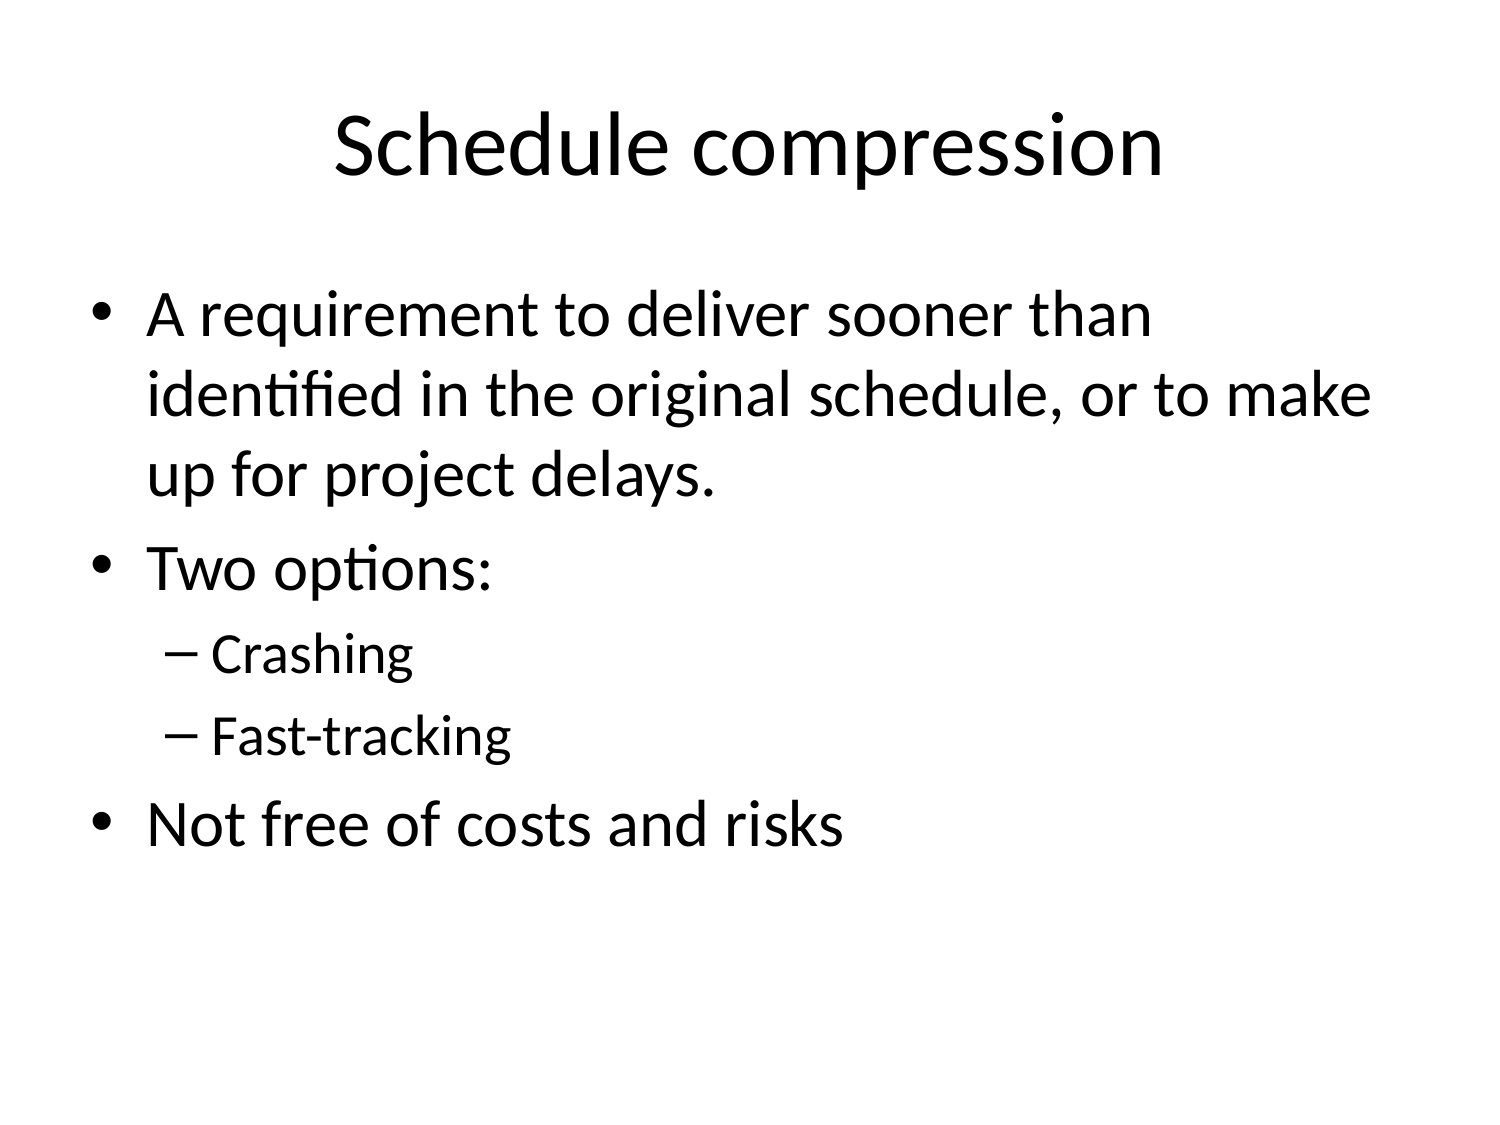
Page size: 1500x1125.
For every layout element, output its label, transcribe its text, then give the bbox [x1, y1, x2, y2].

list A requirement to deliver sooner than identified in the original schedule, or to make up for project delays. Two options: Crashing Fast-tracking Not free of costs and risks [75, 262, 1425, 1005]
title Schedule compression [75, 45, 1425, 233]
